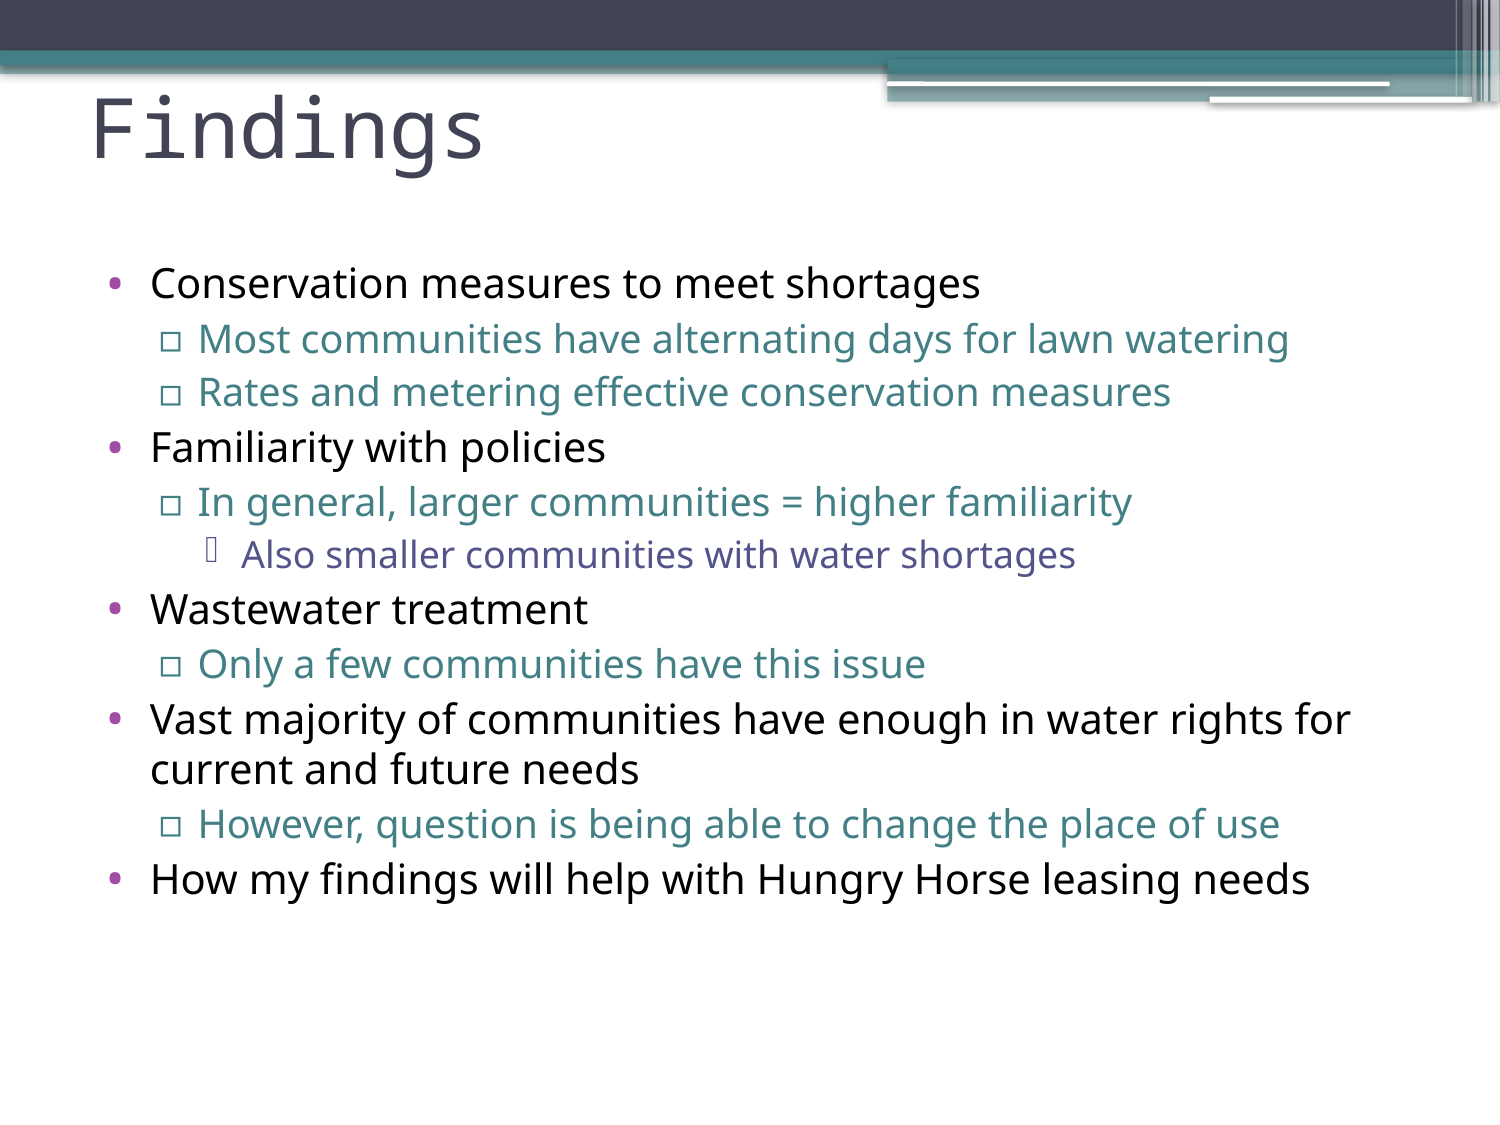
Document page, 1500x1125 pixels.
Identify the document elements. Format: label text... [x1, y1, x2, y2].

title Findings [75, 37, 1425, 213]
list Conservation measures to meet shortages Most communities have alternating days for lawn watering Rates and metering effective conservation measures Familiarity with policies In general, larger communities = higher familiarity Also smaller communities with water shortages Wastewater treatment Only a few communities have this issue Vast majority of communities have enough in water rights for current and future needs However, question is being able to change the place of use How my findings will help with Hungry Horse leasing needs [75, 249, 1438, 1112]
